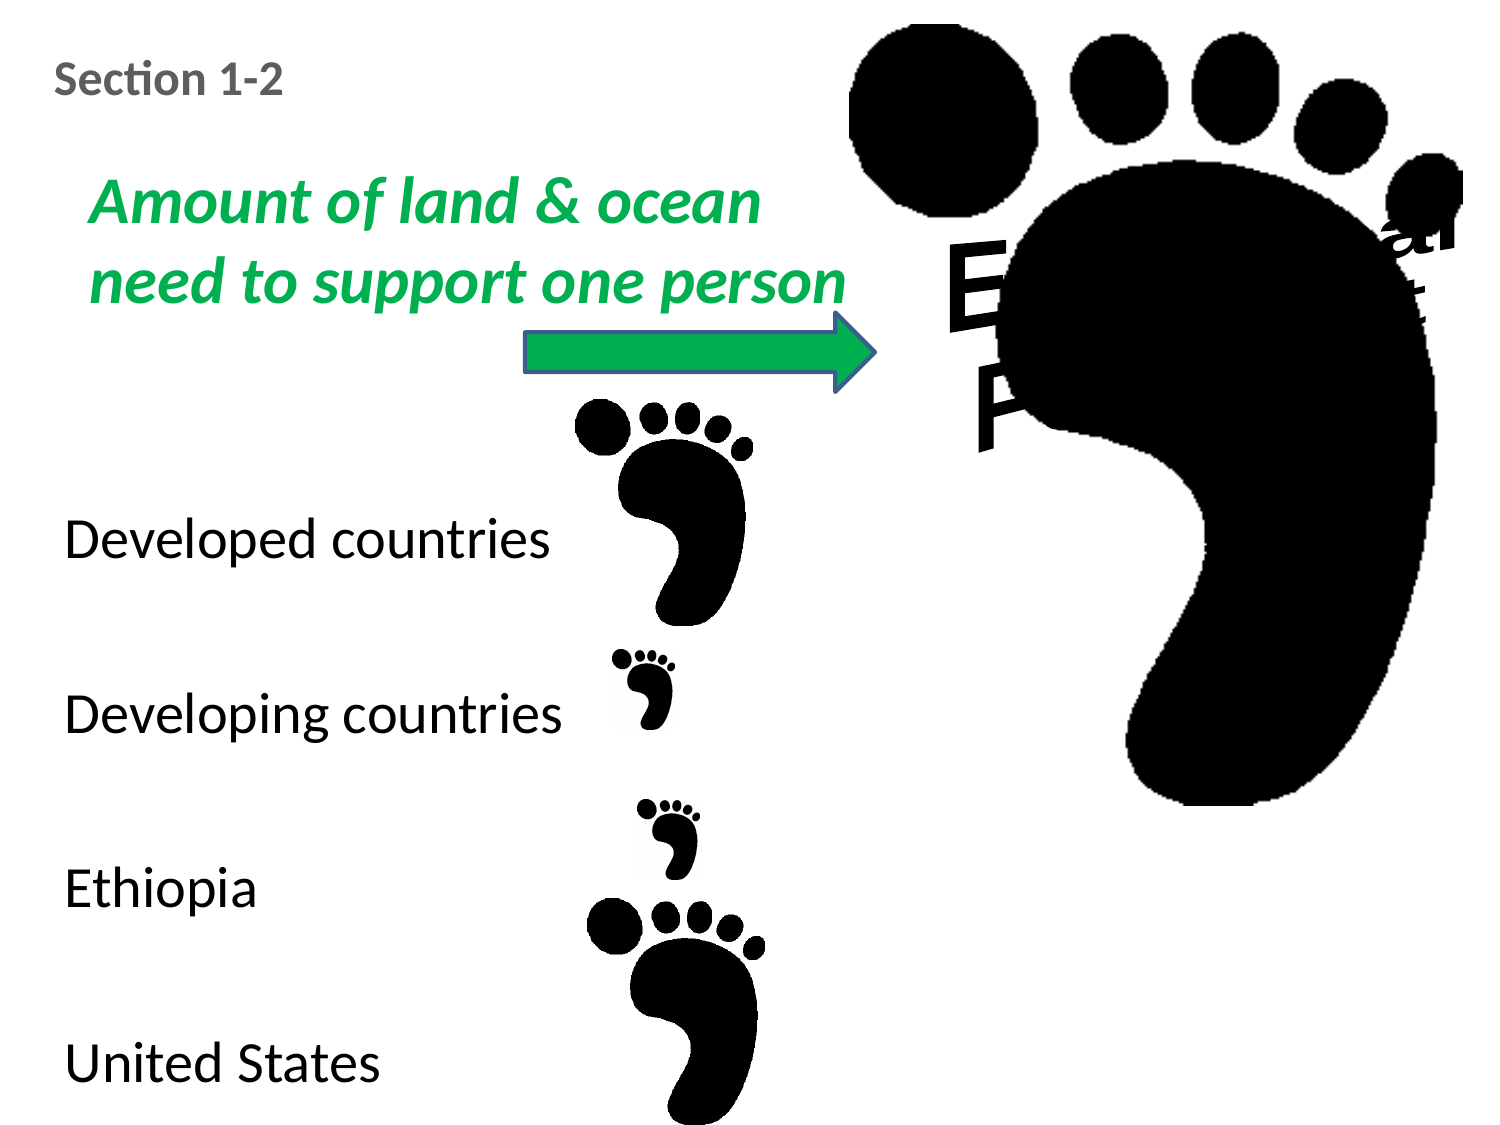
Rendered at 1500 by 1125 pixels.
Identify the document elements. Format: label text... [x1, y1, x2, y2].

picture [612, 649, 676, 730]
picture [587, 898, 766, 1125]
picture [574, 399, 753, 627]
picture [849, 24, 1463, 806]
text_box Developed countries Developing countries Ethiopia United States [50, 387, 688, 1102]
text_box [522, 310, 844, 394]
picture [637, 799, 701, 880]
text_box Amount of land & ocean need to support one person [74, 149, 844, 325]
text_box Section 1-2 [38, 37, 299, 113]
